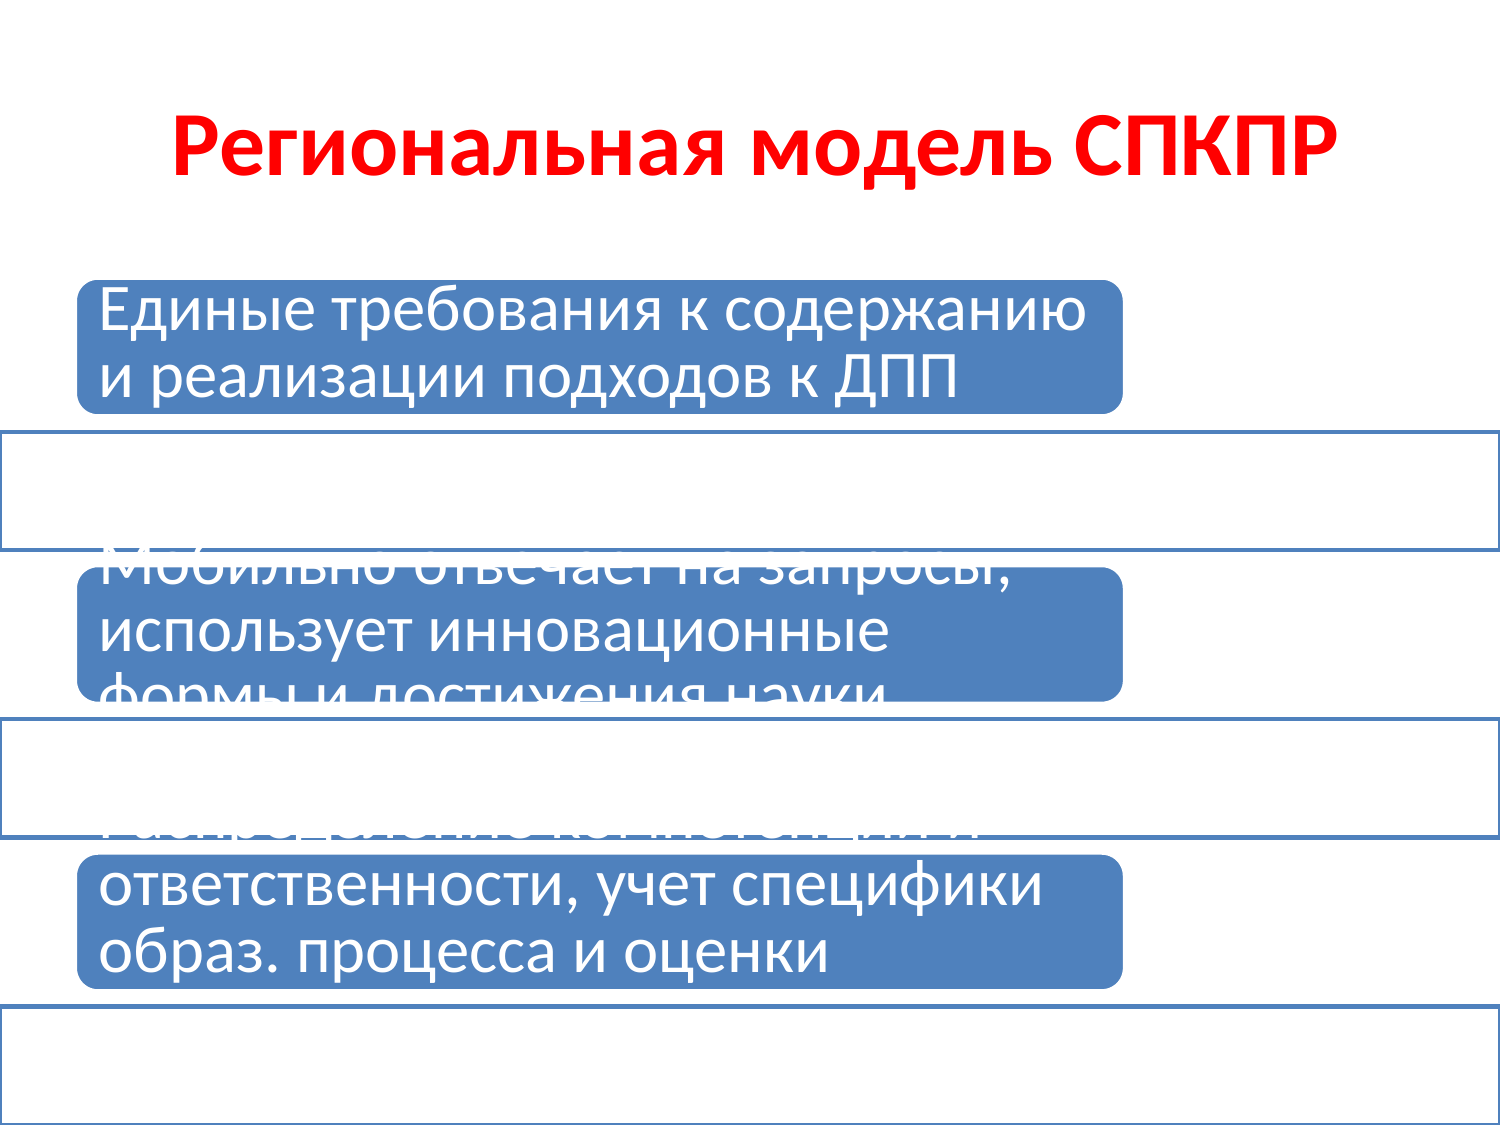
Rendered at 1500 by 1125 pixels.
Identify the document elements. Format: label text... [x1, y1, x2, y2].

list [0, 262, 1500, 1125]
title Региональная модель СПКПР [37, 45, 1475, 233]
